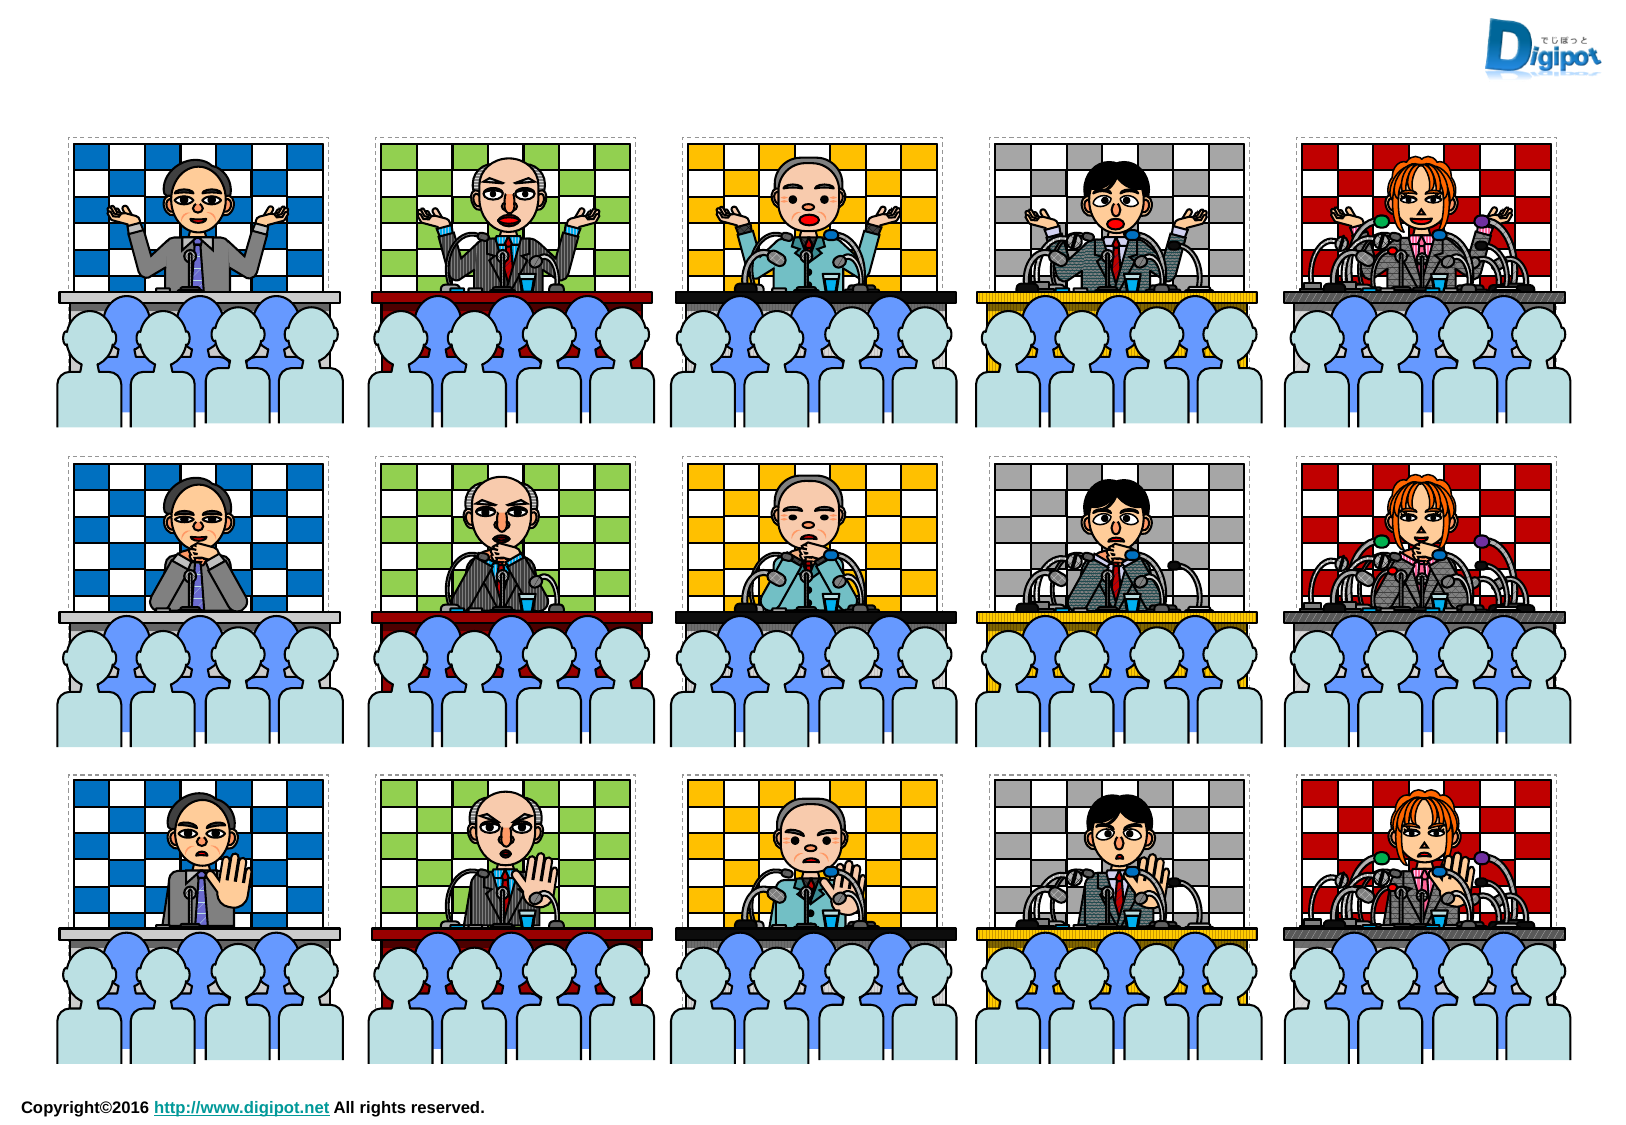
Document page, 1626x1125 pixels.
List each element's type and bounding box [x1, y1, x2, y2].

text_box [57, 463, 344, 748]
text_box [975, 463, 1262, 748]
text_box [368, 143, 655, 428]
text_box [670, 780, 957, 1065]
text_box [1283, 463, 1571, 748]
text_box [368, 780, 655, 1065]
picture [1485, 18, 1602, 82]
text_box [975, 143, 1262, 428]
text_box [57, 143, 344, 428]
text_box [1283, 780, 1571, 1065]
text_box [1283, 143, 1571, 428]
text_box [975, 780, 1262, 1065]
text_box [670, 463, 957, 748]
text_box [368, 463, 655, 748]
text_box [57, 780, 344, 1065]
text_box [670, 143, 957, 428]
